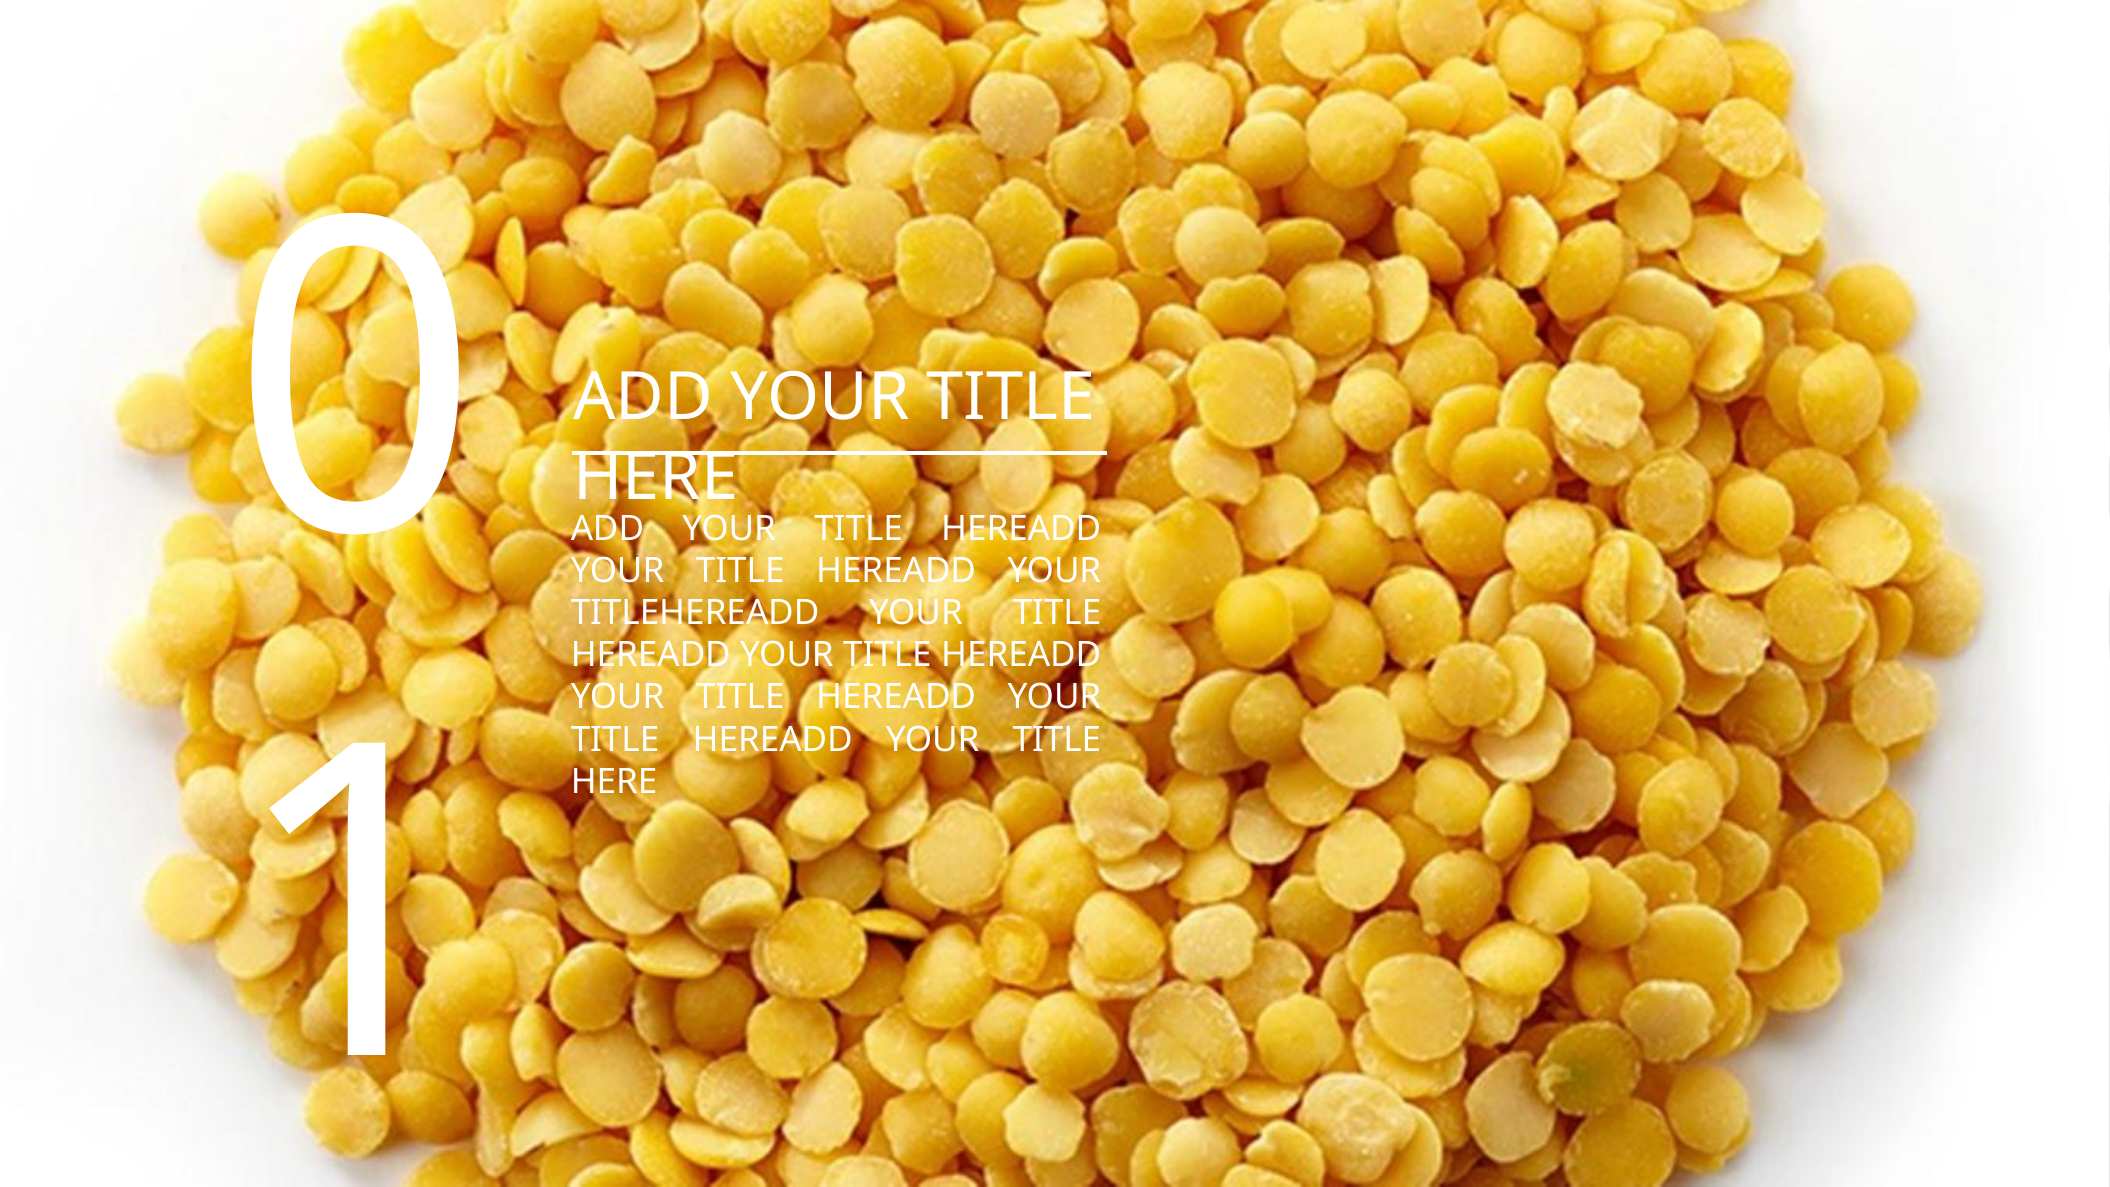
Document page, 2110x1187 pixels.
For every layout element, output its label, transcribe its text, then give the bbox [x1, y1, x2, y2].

text_box [0, 0, 2110, 1187]
text_box ADD YOUR TITLE HEREADD YOUR TITLE HEREADD YOUR TITLEHEREADD YOUR TITLE HEREADD YOUR TITLE HEREADD YOUR TITLE HEREADD YOUR TITLE HEREADD YOUR TITLE HERE [556, 498, 1116, 808]
text_box ADD YOUR TITLE HERE [558, 345, 1282, 520]
text_box 01 [215, 85, 745, 1150]
